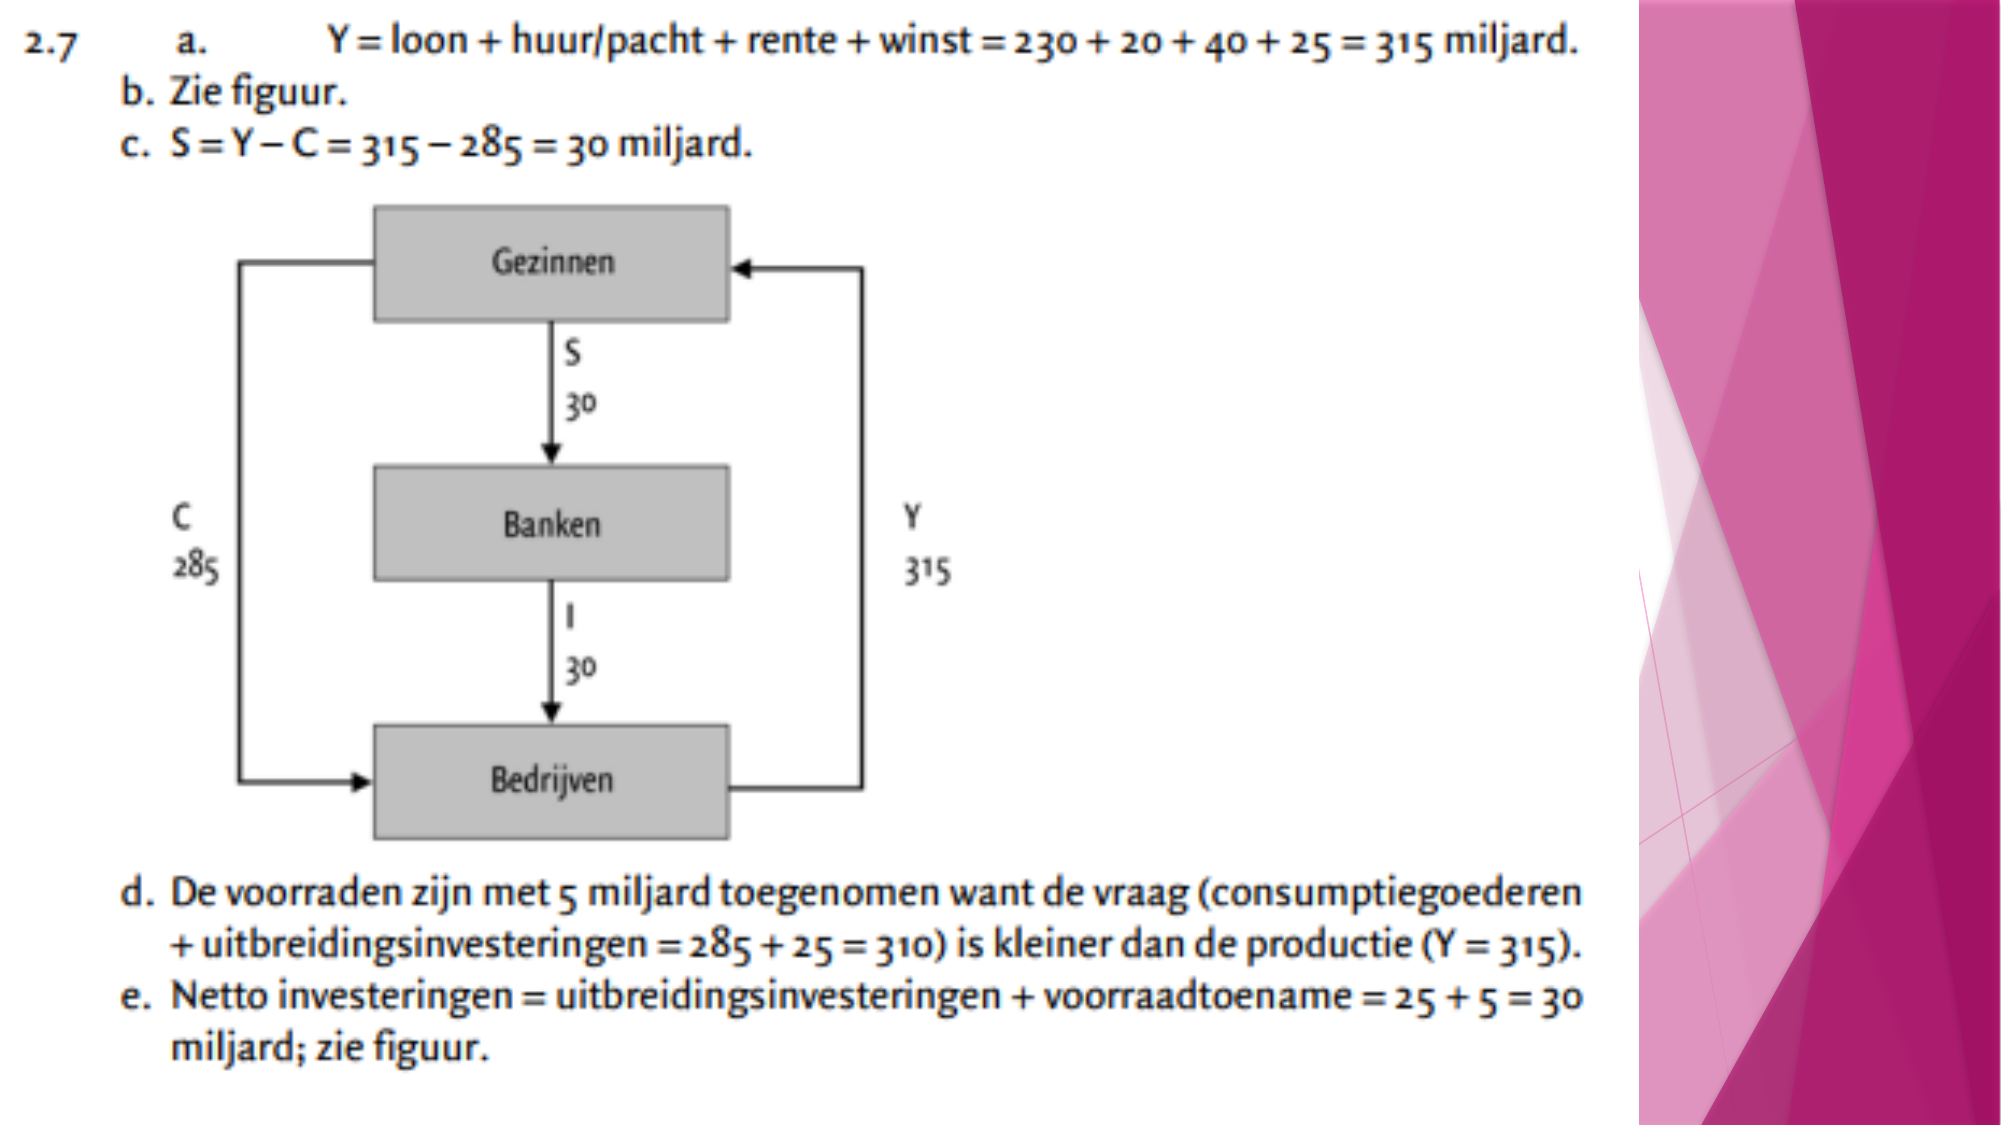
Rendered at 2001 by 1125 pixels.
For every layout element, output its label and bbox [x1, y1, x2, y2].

picture [0, 0, 1639, 1125]
